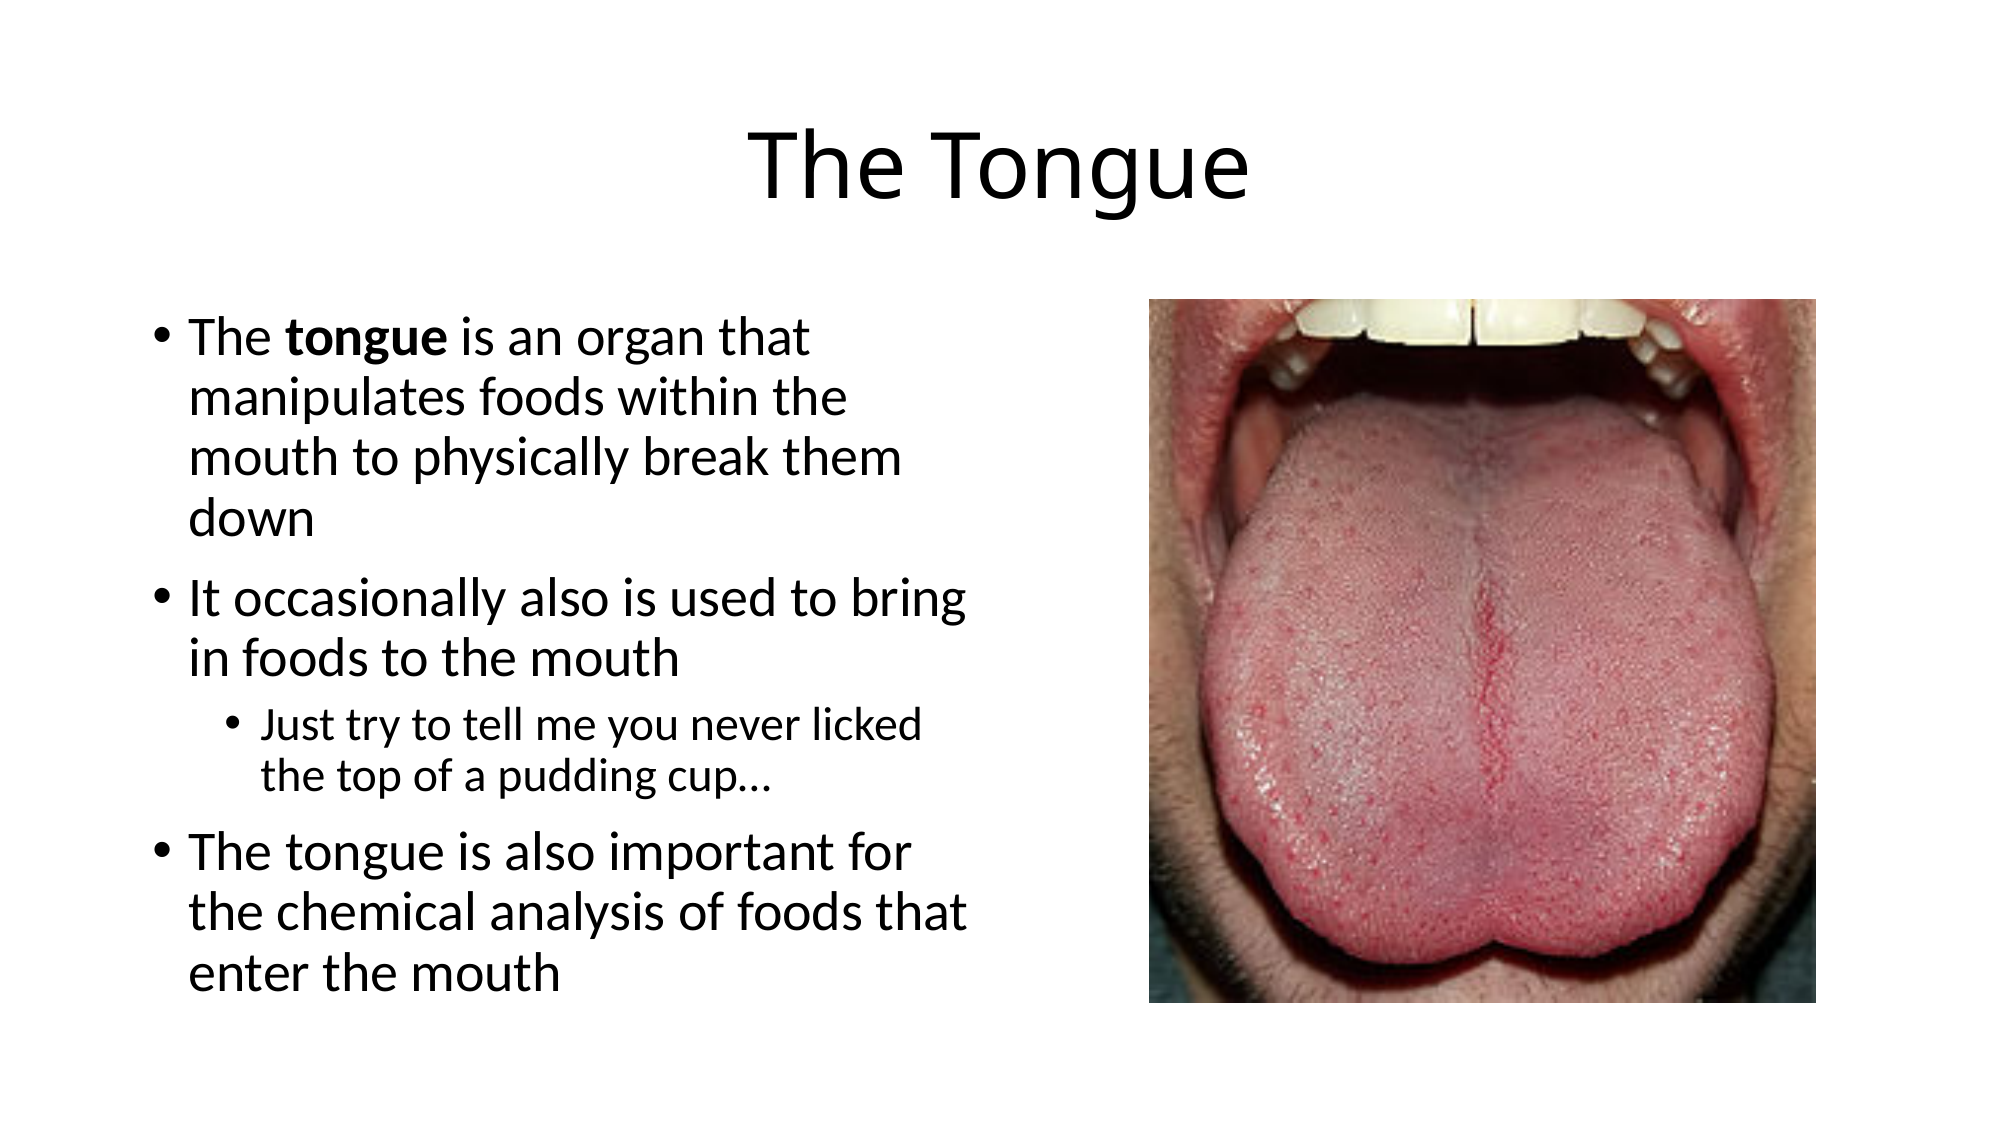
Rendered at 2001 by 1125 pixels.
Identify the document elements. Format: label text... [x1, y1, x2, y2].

title The Tongue [137, 59, 1863, 278]
picture [1149, 299, 1816, 1003]
list The tongue is an organ that manipulates foods within the mouth to physically break them down It occasionally also is used to bring in foods to the mouth Just try to tell me you never licked the top of a pudding cup… The tongue is also important for the chemical analysis of foods that enter the mouth [137, 299, 988, 1014]
